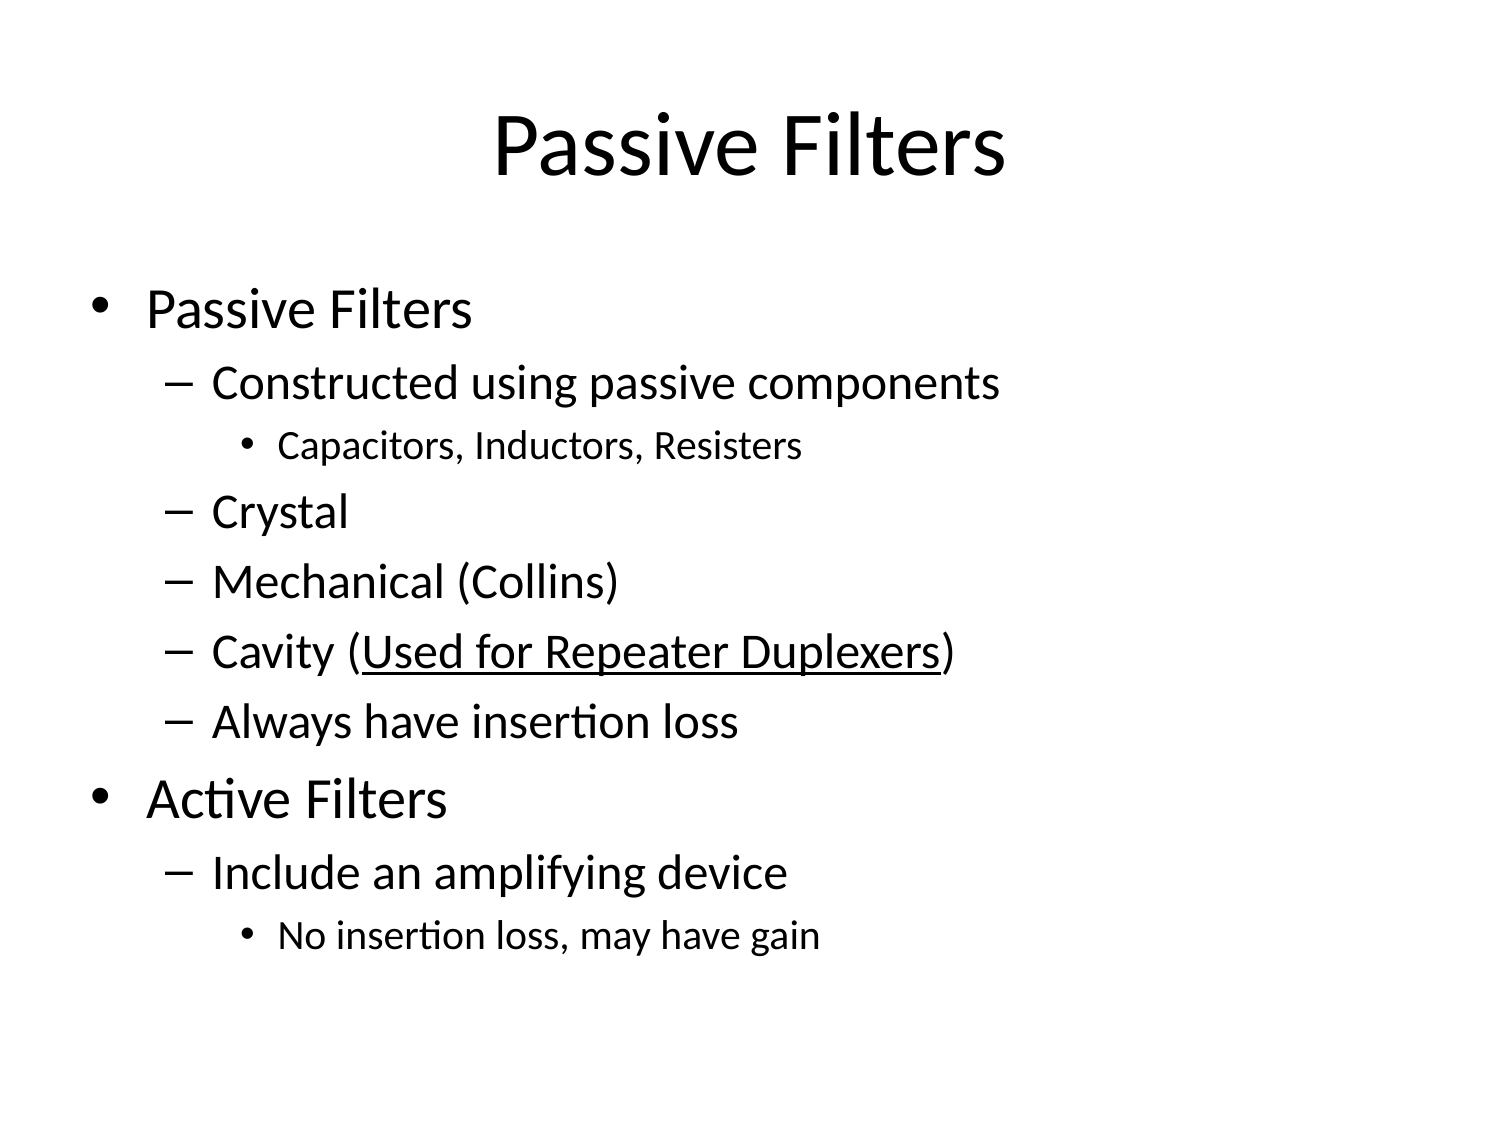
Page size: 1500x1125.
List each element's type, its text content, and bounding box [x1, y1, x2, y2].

list Passive Filters Constructed using passive components Capacitors, Inductors, Resisters Crystal Mechanical (Collins) Cavity (Used for Repeater Duplexers) Always have insertion loss Active Filters Include an amplifying device No insertion loss, may have gain [75, 262, 1425, 1005]
title Passive Filters [75, 45, 1425, 233]
